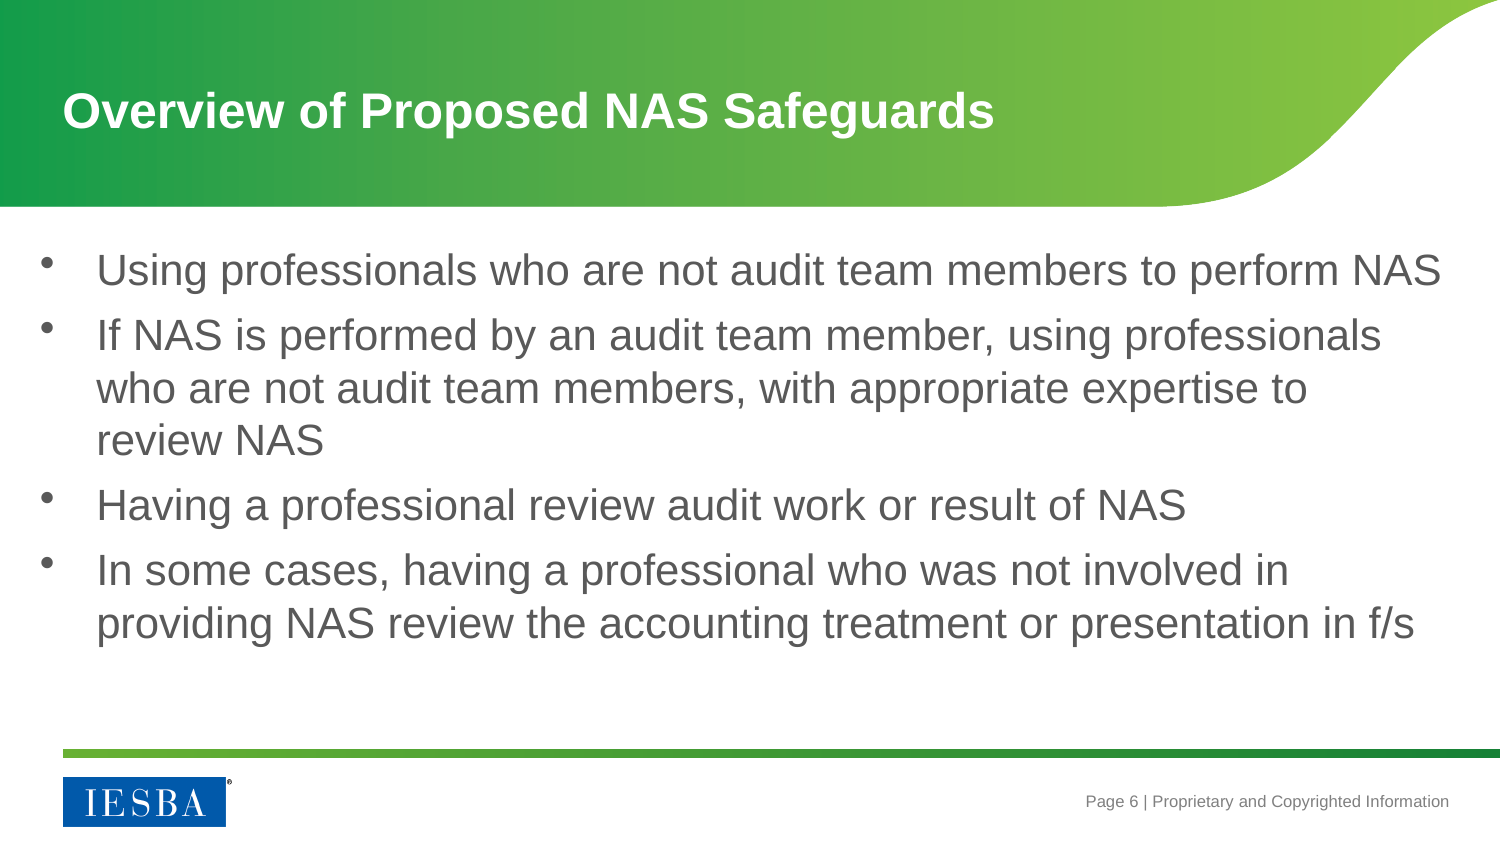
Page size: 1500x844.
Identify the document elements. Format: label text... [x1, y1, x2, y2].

picture [63, 777, 232, 827]
picture [0, 0, 1500, 207]
list Using professionals who are not audit team members to perform NAS If NAS is performed by an audit team member, using professionals who are not audit team members, with appropriate expertise to review NAS Having a professional review audit work or result of NAS In some cases, having a professional who was not involved in providing NAS review the accounting treatment or presentation in f/s [24, 234, 1463, 761]
title Overview of Proposed NAS Safeguards [62, 75, 1300, 142]
